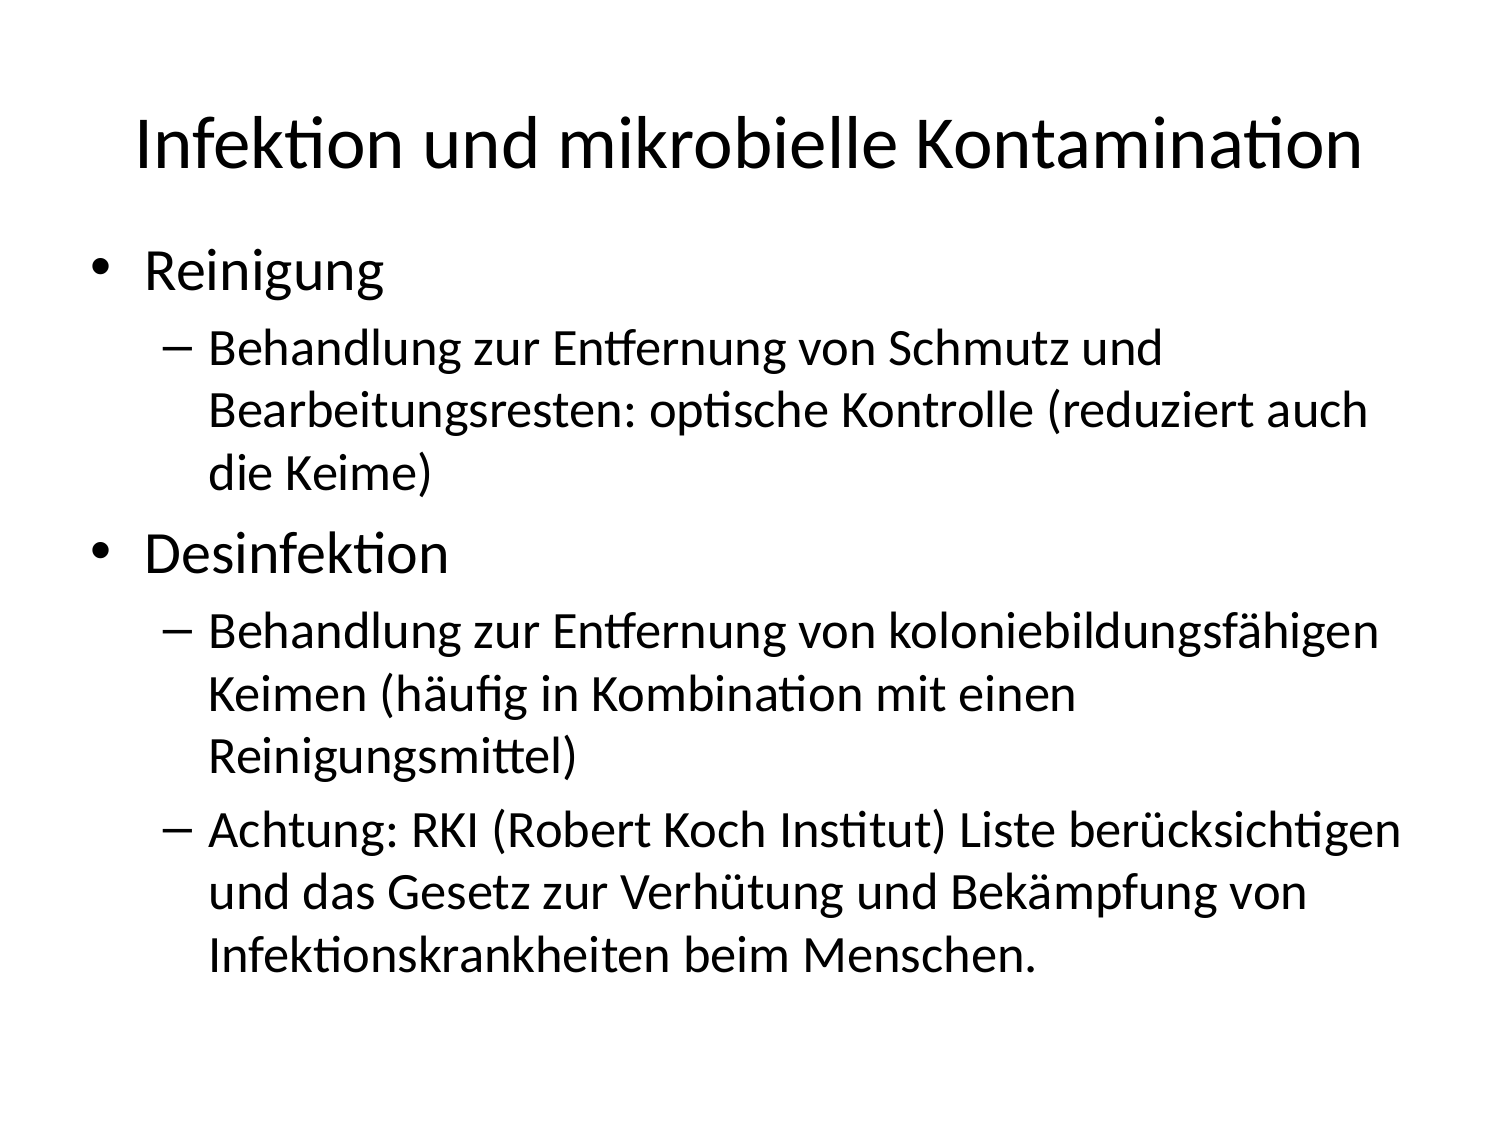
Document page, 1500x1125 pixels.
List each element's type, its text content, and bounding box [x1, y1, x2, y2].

list Reinigung Behandlung zur Entfernung von Schmutz und Bearbeitungsresten: optische Kontrolle (reduziert auch die Keime) Desinfektion Behandlung zur Entfernung von koloniebildungsfähigen Keimen (häufig in Kombination mit einen Reinigungsmittel) Achtung: RKI (Robert Koch Institut) Liste berücksichtigen und das Gesetz zur Verhütung und Bekämpfung von Infektionskrankheiten beim Menschen. [75, 222, 1425, 1005]
title Infektion und mikrobielle Kontamination [75, 45, 1425, 222]
